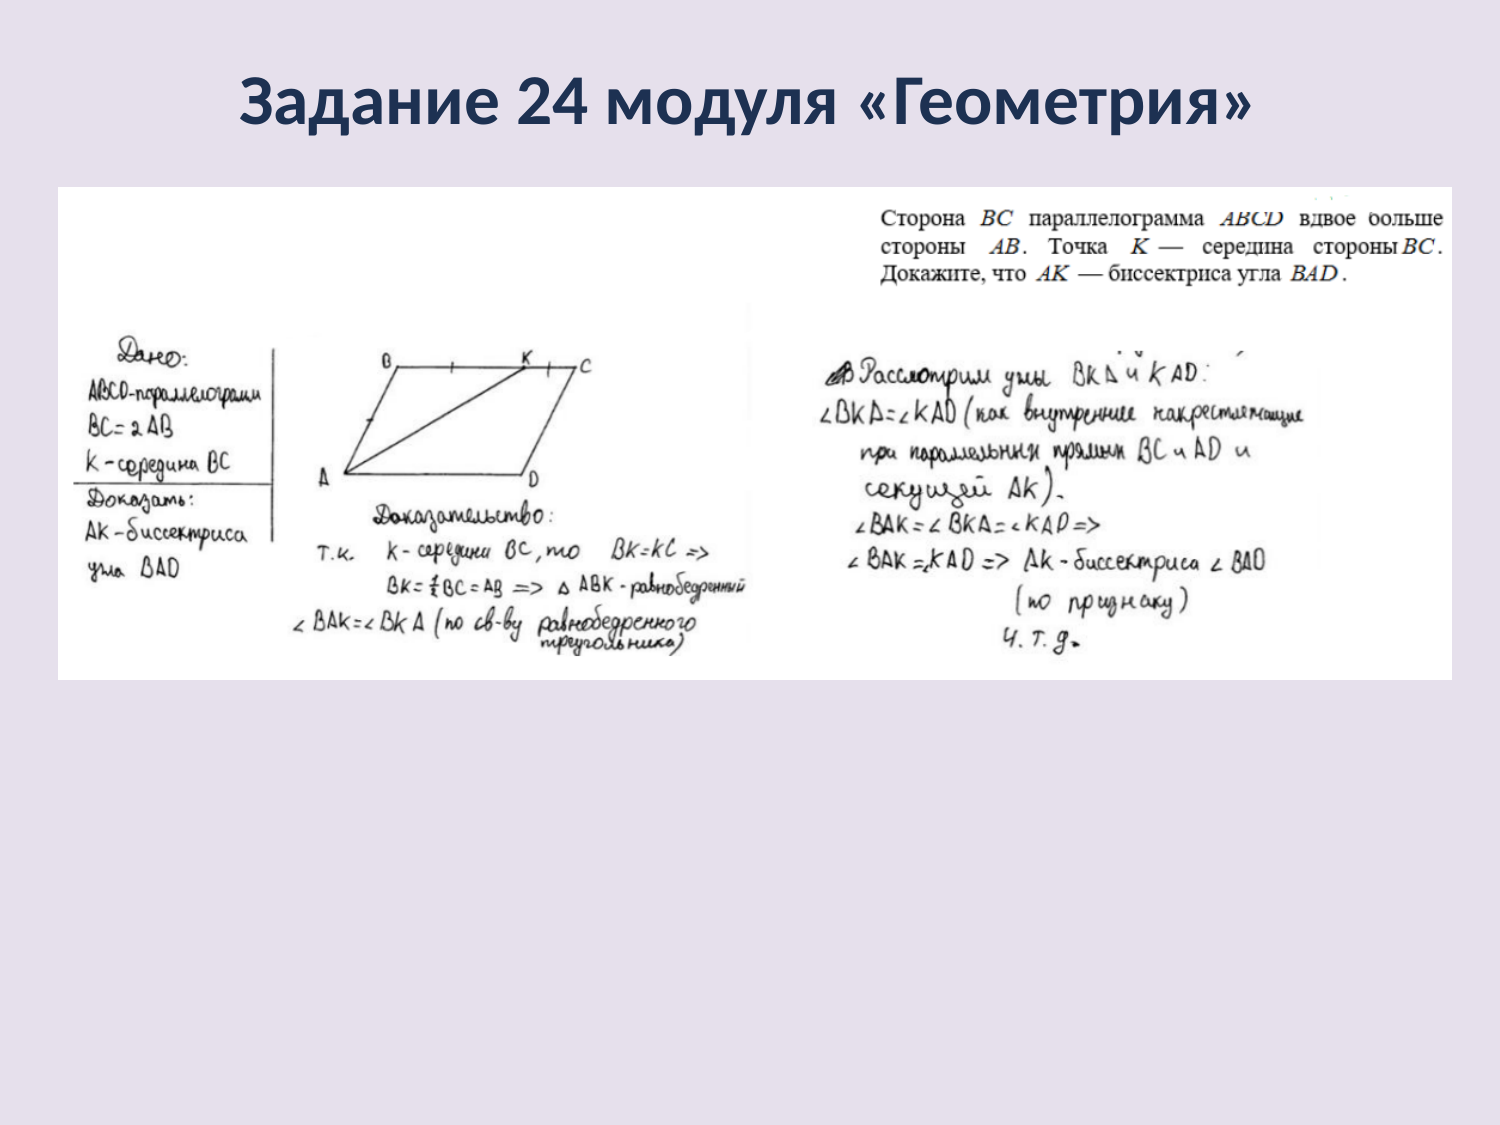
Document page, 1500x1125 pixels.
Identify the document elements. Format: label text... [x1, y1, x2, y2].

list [58, 187, 1452, 680]
title Задание 24 модуля «Геометрия» [75, 45, 1425, 185]
